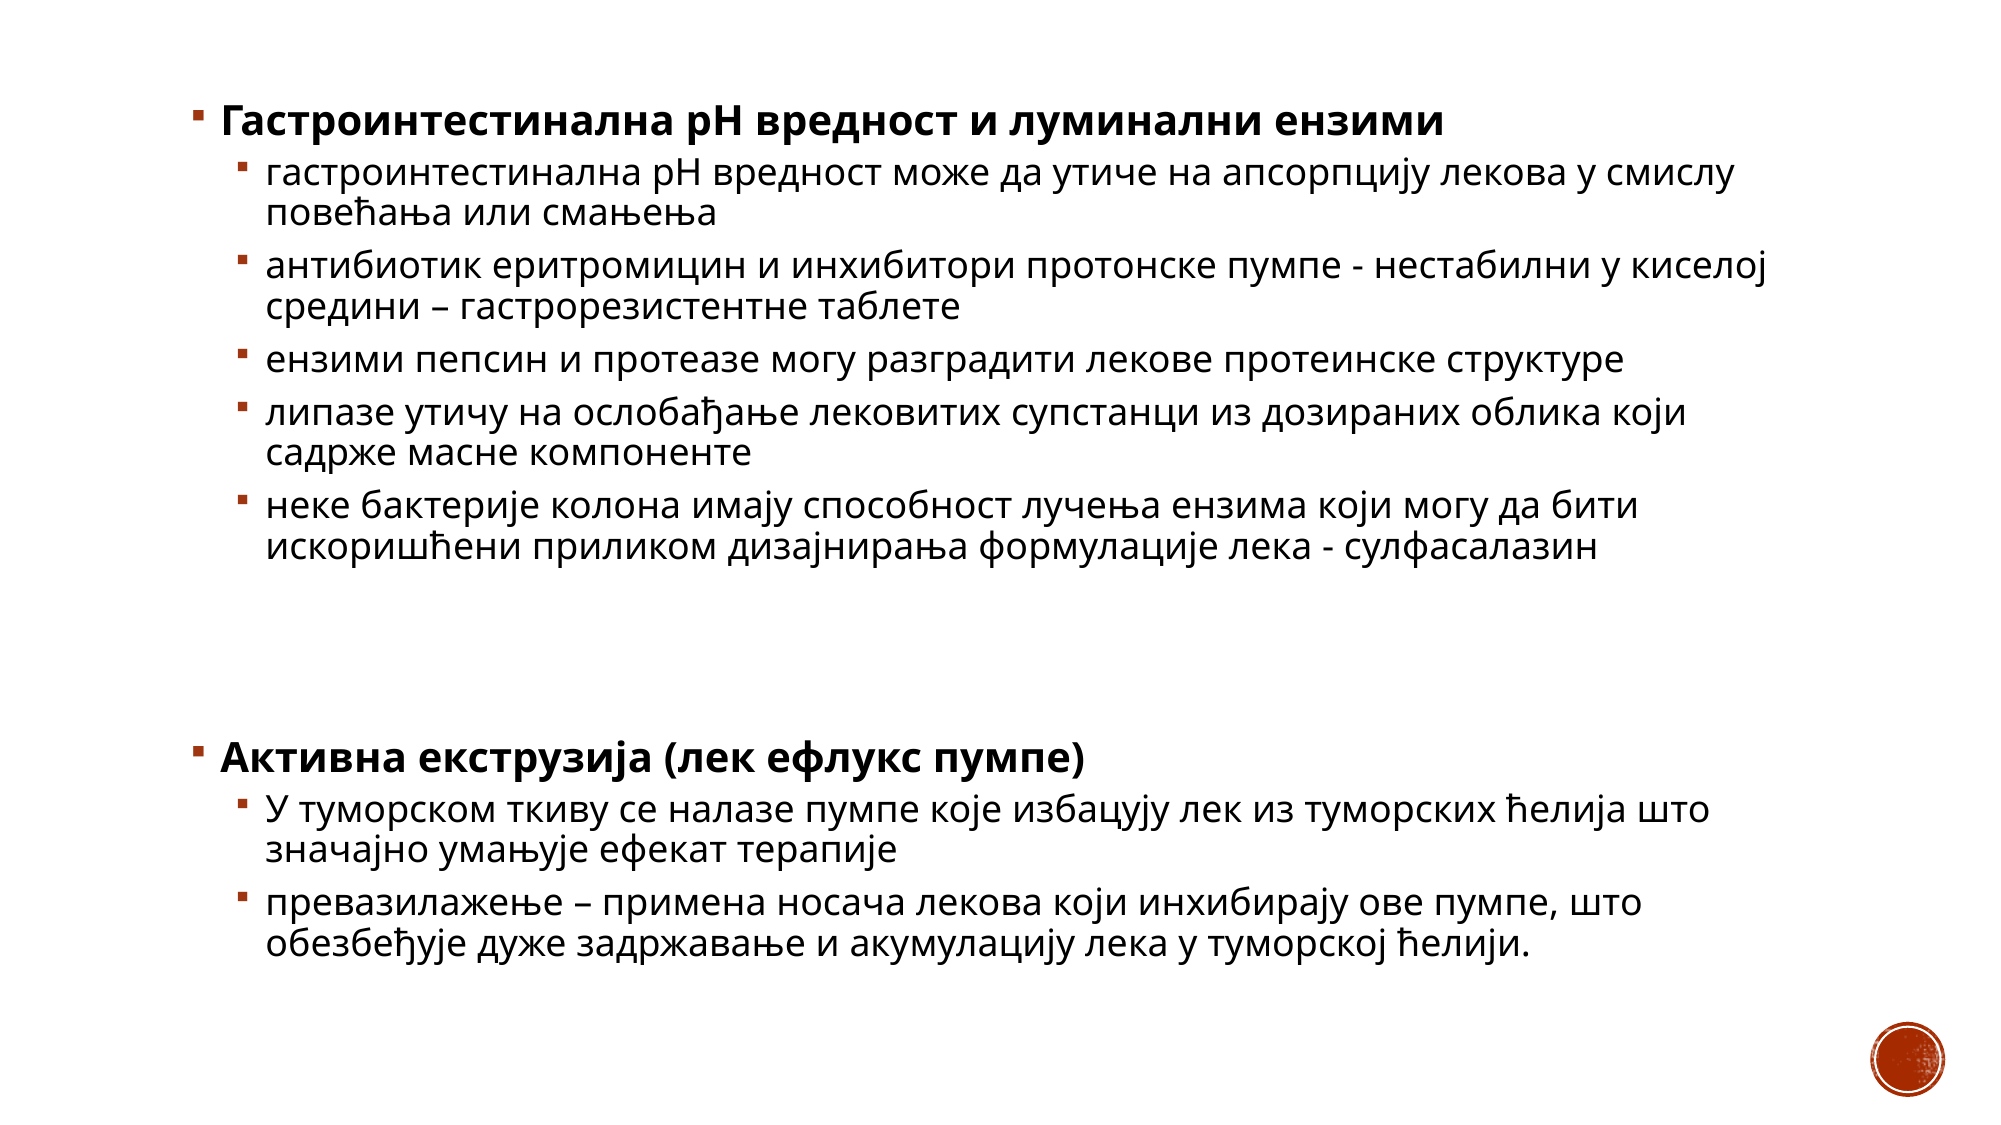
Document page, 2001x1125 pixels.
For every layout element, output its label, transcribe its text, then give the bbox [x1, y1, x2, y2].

list Гастроинтестинална pH вредност и луминални ензими гастроинтестинална pH вредност може да утиче на апсорпцију лекова у смислу повећања или смањења антибиотик еритромицин и инхибитори протонске пумпе - нестабилни у киселој средини – гастрорезистентне таблете ензими пепсин и протеазе могу разградити лекове протеинске структуре липазе утичу на ослобађање лековитих супстанци из дозираних облика који садрже масне компоненте неке бактерије колона имају способност лучења ензима који могу да бити искоришћени приликом дизајнирања формулације лека - сулфасалазин Активна екструзија (лек ефлукс пумпе) У туморском ткиву се налазе пумпе које избацују лек из туморских ћелија што значајно умањује ефекат терапије превазилажење – примена носача лекова који инхибирају ове пумпе, што обезбеђује дуже задржавање и акумулацију лека у туморској ћелији. [175, 92, 1826, 1013]
